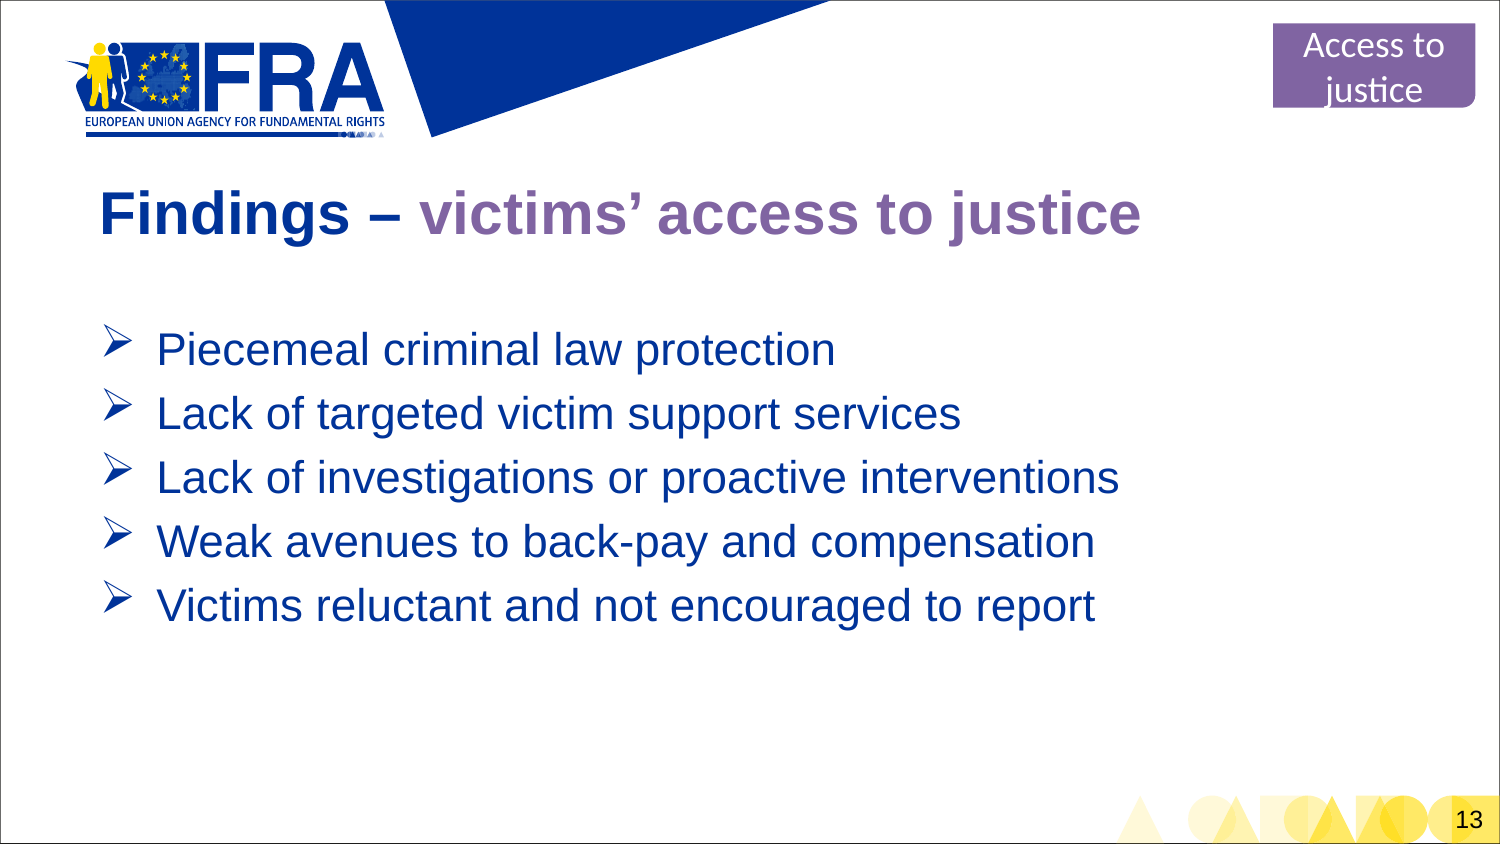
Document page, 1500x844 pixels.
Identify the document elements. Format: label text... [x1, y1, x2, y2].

text_box Access to justice [1269, 19, 1480, 112]
list Piecemeal criminal law protection Lack of targeted victim support services Lack of investigations or proactive interventions Weak avenues to back-pay and compensation Victims reluctant and not encouraged to report [84, 311, 1349, 727]
text_box Findings – victims’ access to justice [84, 166, 1376, 254]
